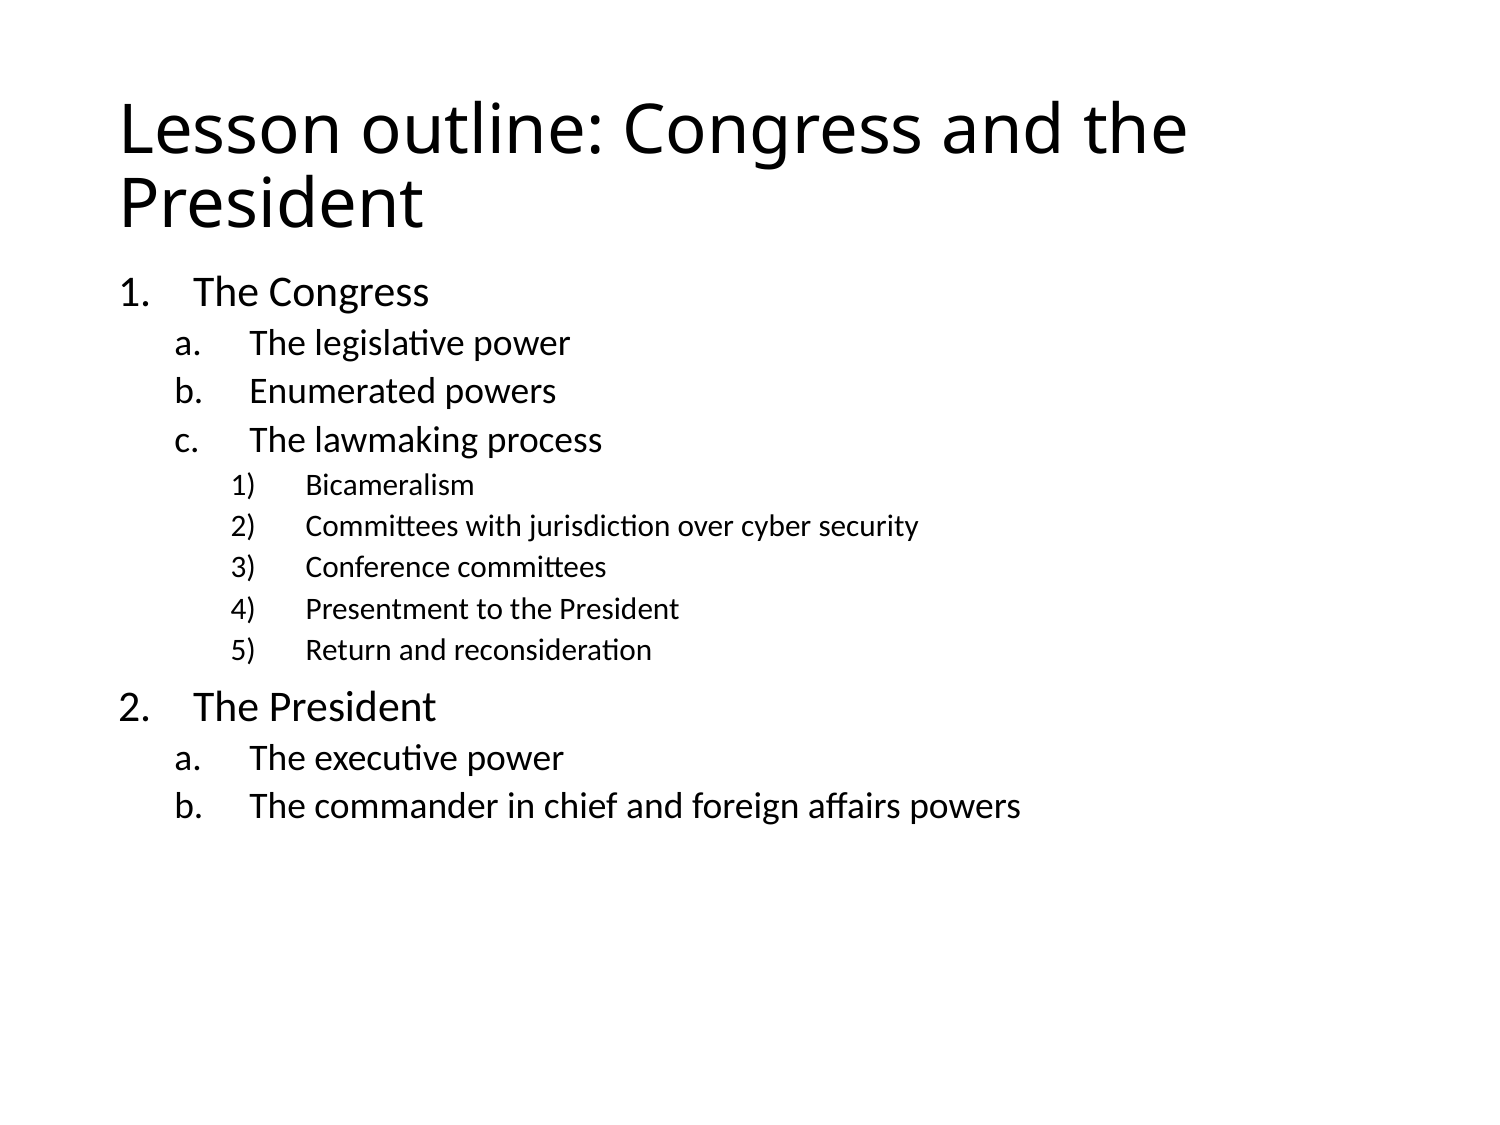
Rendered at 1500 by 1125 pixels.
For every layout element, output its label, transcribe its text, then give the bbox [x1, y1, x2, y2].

list The Congress The legislative power Enumerated powers The lawmaking process Bicameralism Committees with jurisdiction over cyber security Conference committees Presentment to the President Return and reconsideration The President The executive power The commander in chief and foreign affairs powers [102, 260, 1398, 975]
title Lesson outline: Congress and the President [102, 59, 1398, 260]
